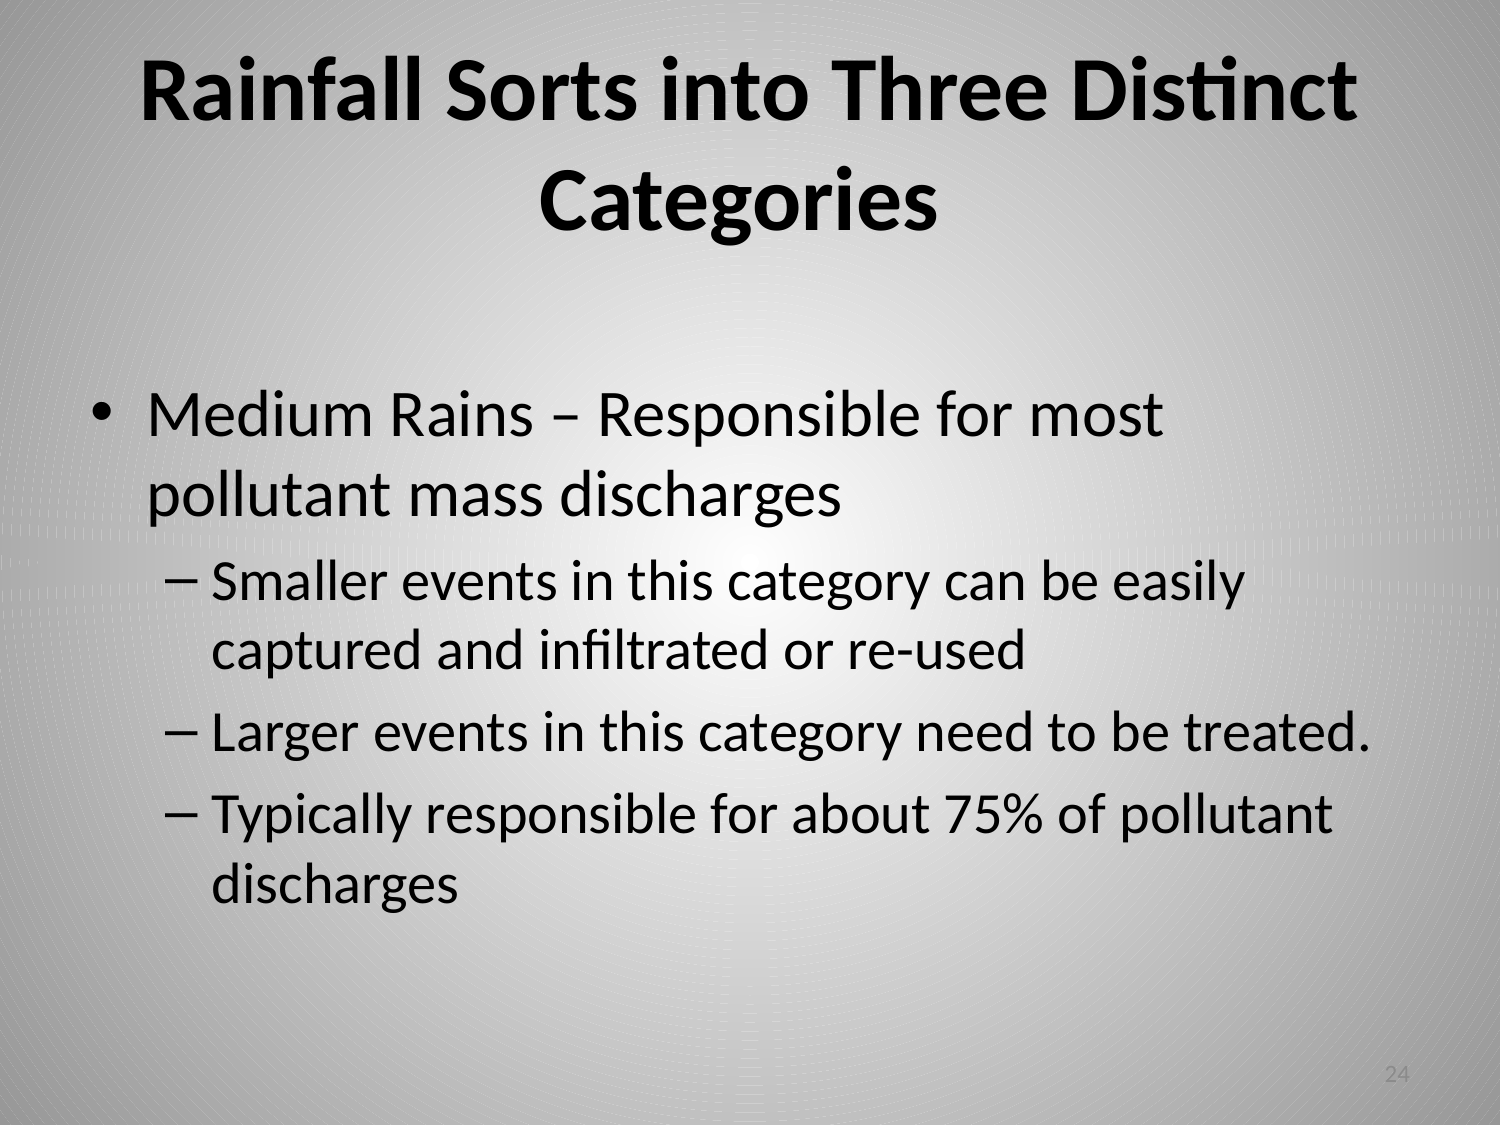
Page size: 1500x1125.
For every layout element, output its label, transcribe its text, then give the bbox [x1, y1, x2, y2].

slide_number 24 [1074, 1042, 1425, 1103]
list Medium Rains – Responsible for most pollutant mass discharges Smaller events in this category can be easily captured and infiltrated or re-used Larger events in this category need to be treated. Typically responsible for about 75% of pollutant discharges [75, 362, 1425, 963]
title Rainfall Sorts into Three Distinct Categories [75, 45, 1425, 233]
